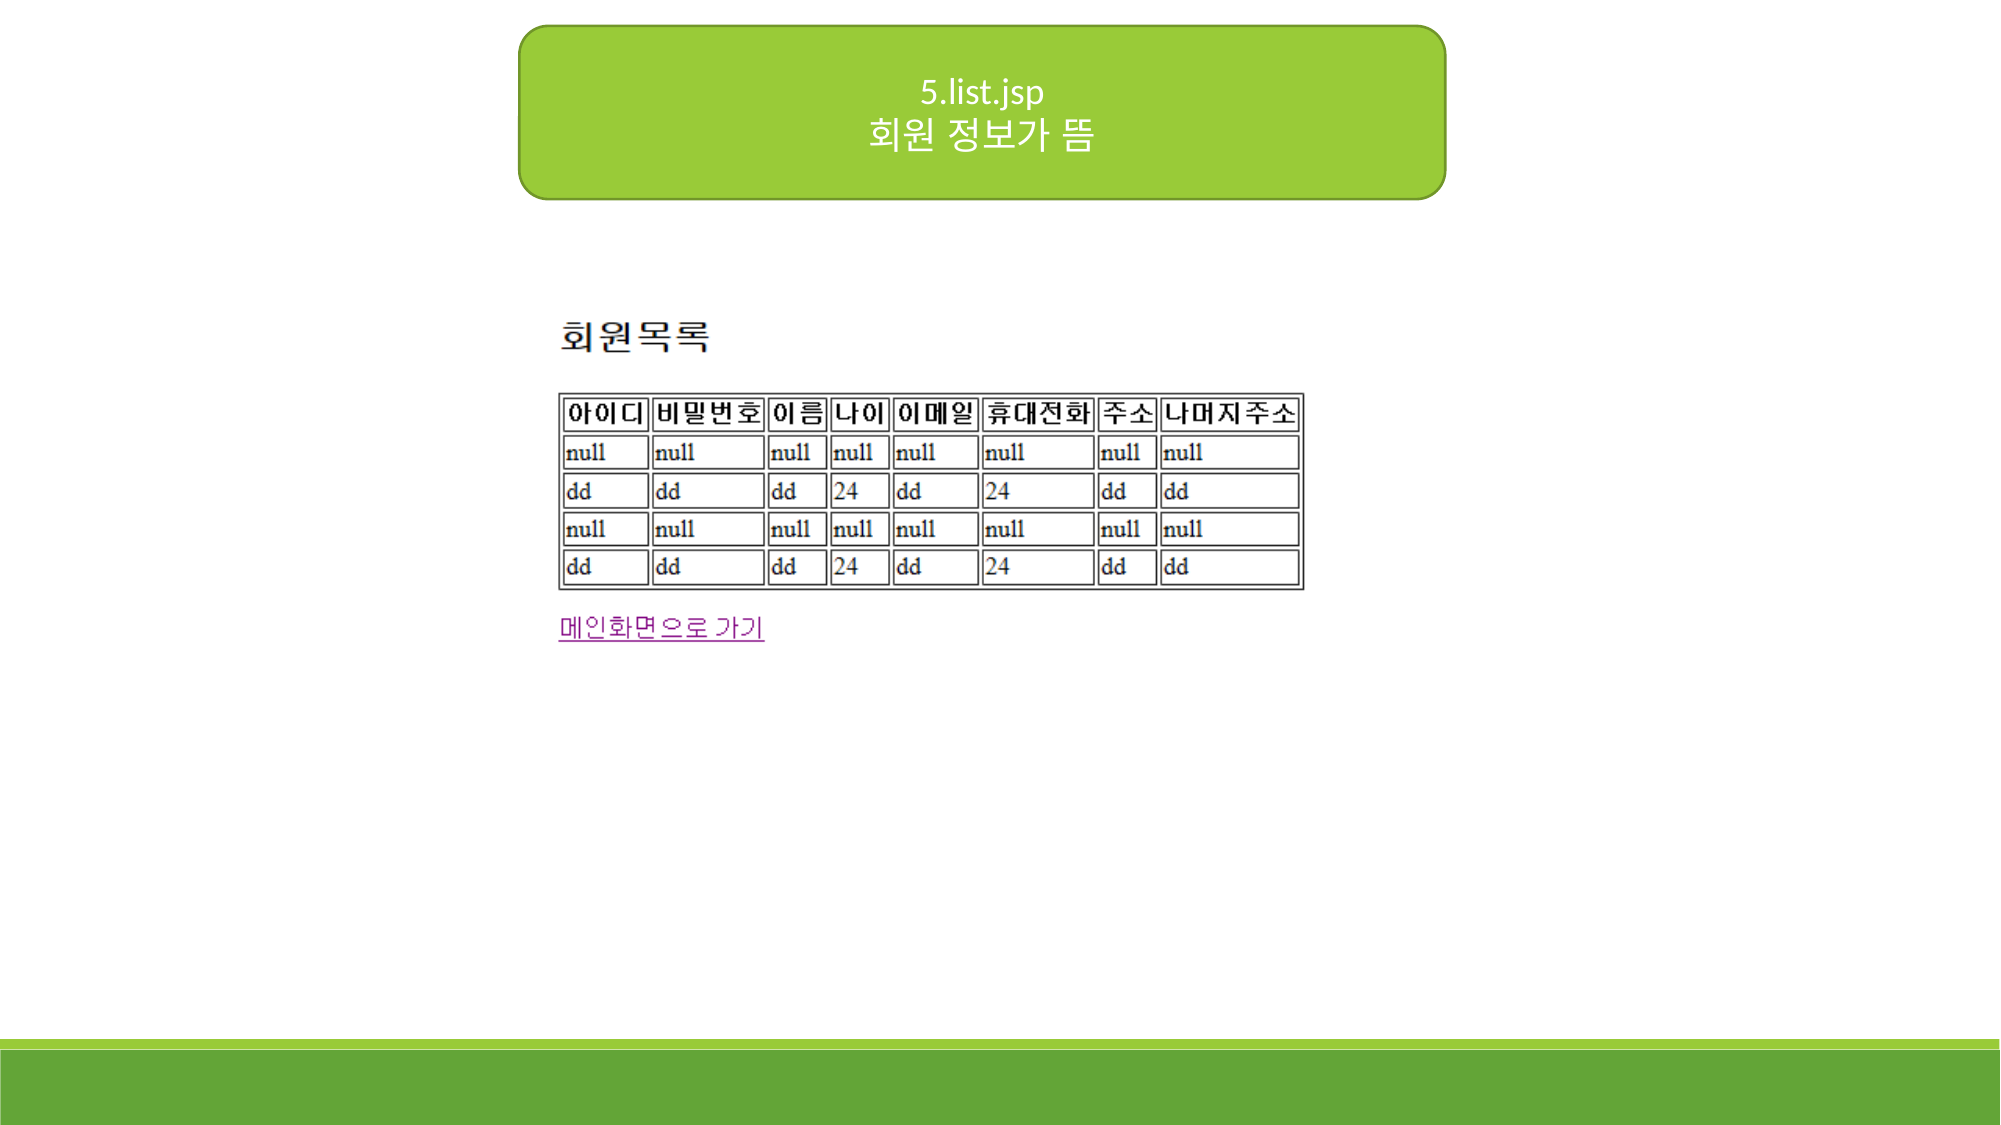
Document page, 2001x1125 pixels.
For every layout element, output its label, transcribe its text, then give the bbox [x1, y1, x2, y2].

picture [553, 318, 1354, 701]
text_box 5.list.jsp 회원 정보가 뜸 [517, 24, 1447, 201]
